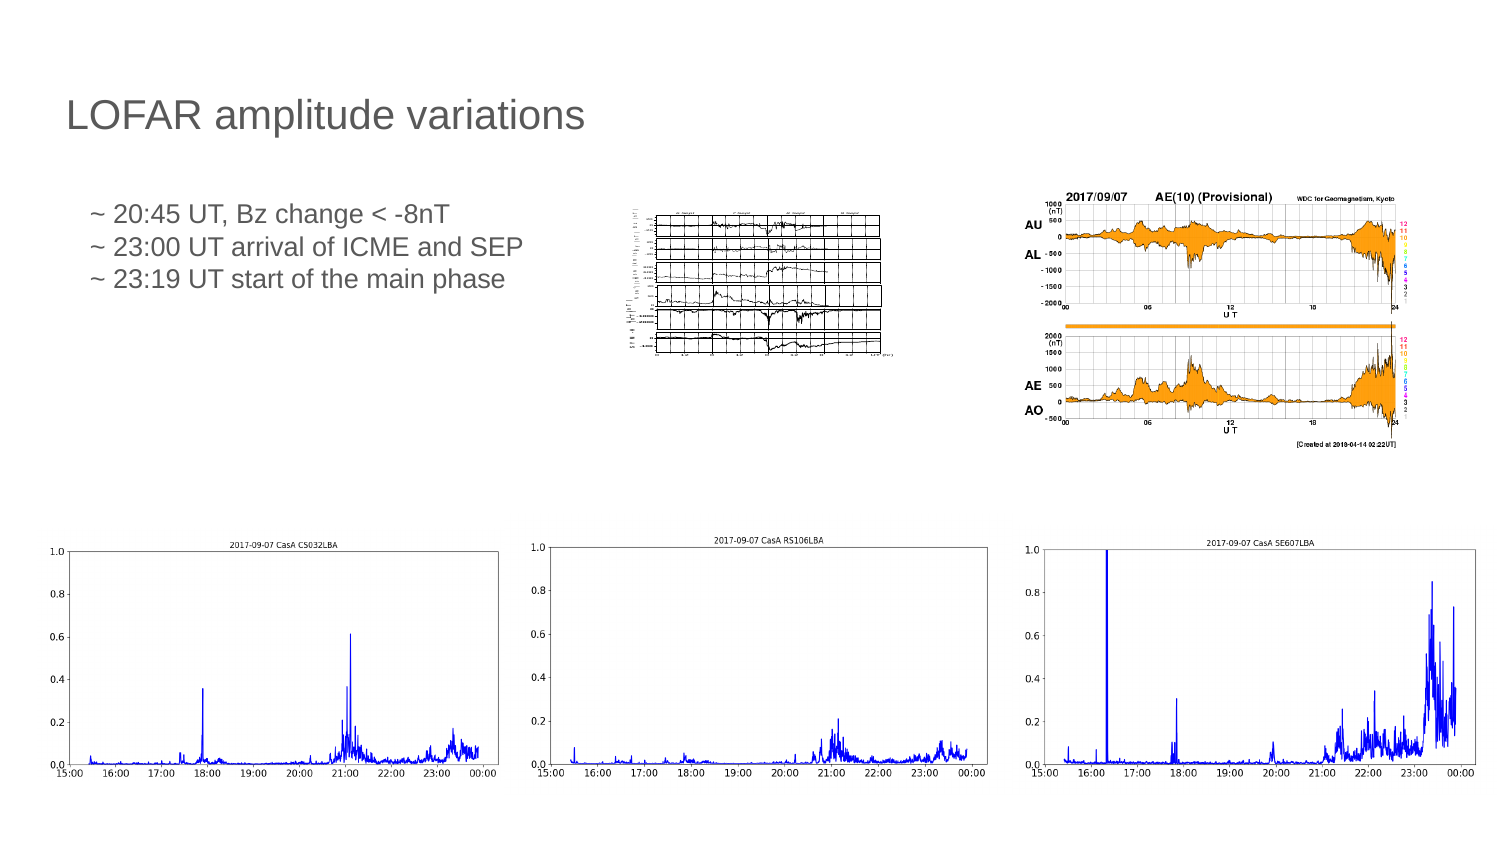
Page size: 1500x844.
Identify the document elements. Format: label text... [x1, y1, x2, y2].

picture [37, 509, 1498, 795]
text_box ~ 20:45 UT, Bz change < -8nT ~ 23:00 UT arrival of ICME and SEP ~ 23:19 UT start of the main phase [74, 189, 540, 295]
picture [574, 188, 1003, 431]
picture [1018, 188, 1425, 450]
text_box [51, 189, 1449, 526]
text_box LOFAR amplitude variations [51, 72, 1449, 167]
